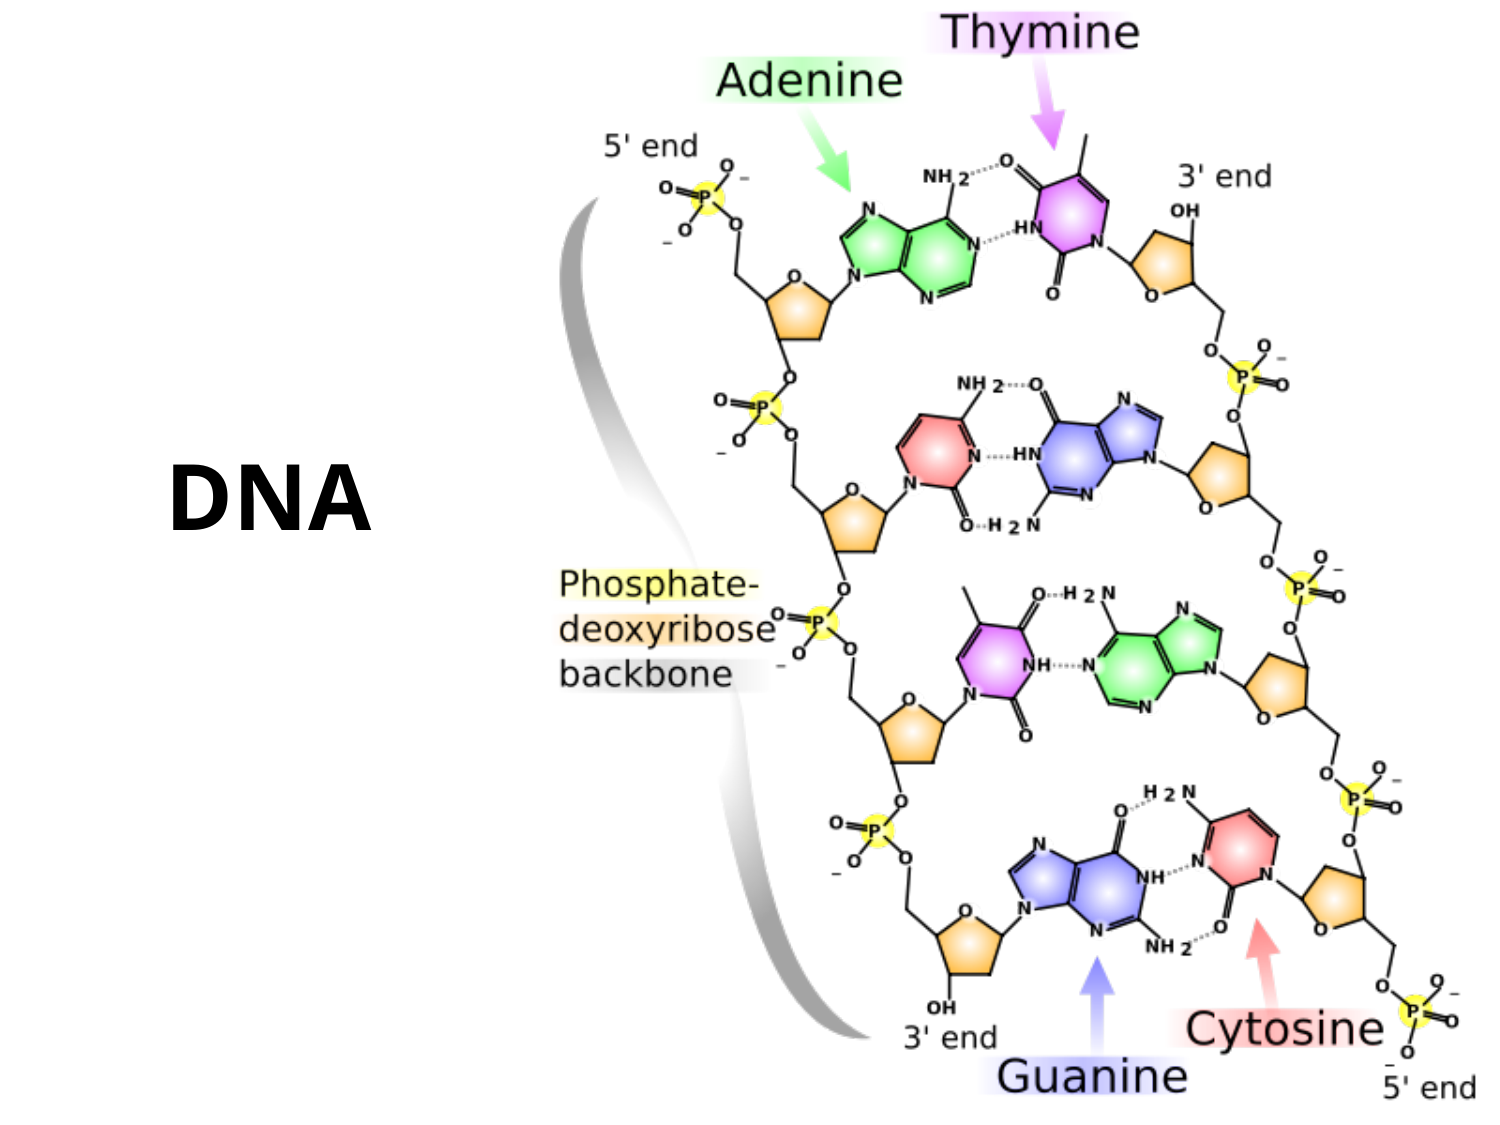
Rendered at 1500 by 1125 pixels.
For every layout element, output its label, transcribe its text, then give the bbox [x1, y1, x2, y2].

title DNA [37, 399, 501, 588]
picture [535, 0, 1500, 1125]
